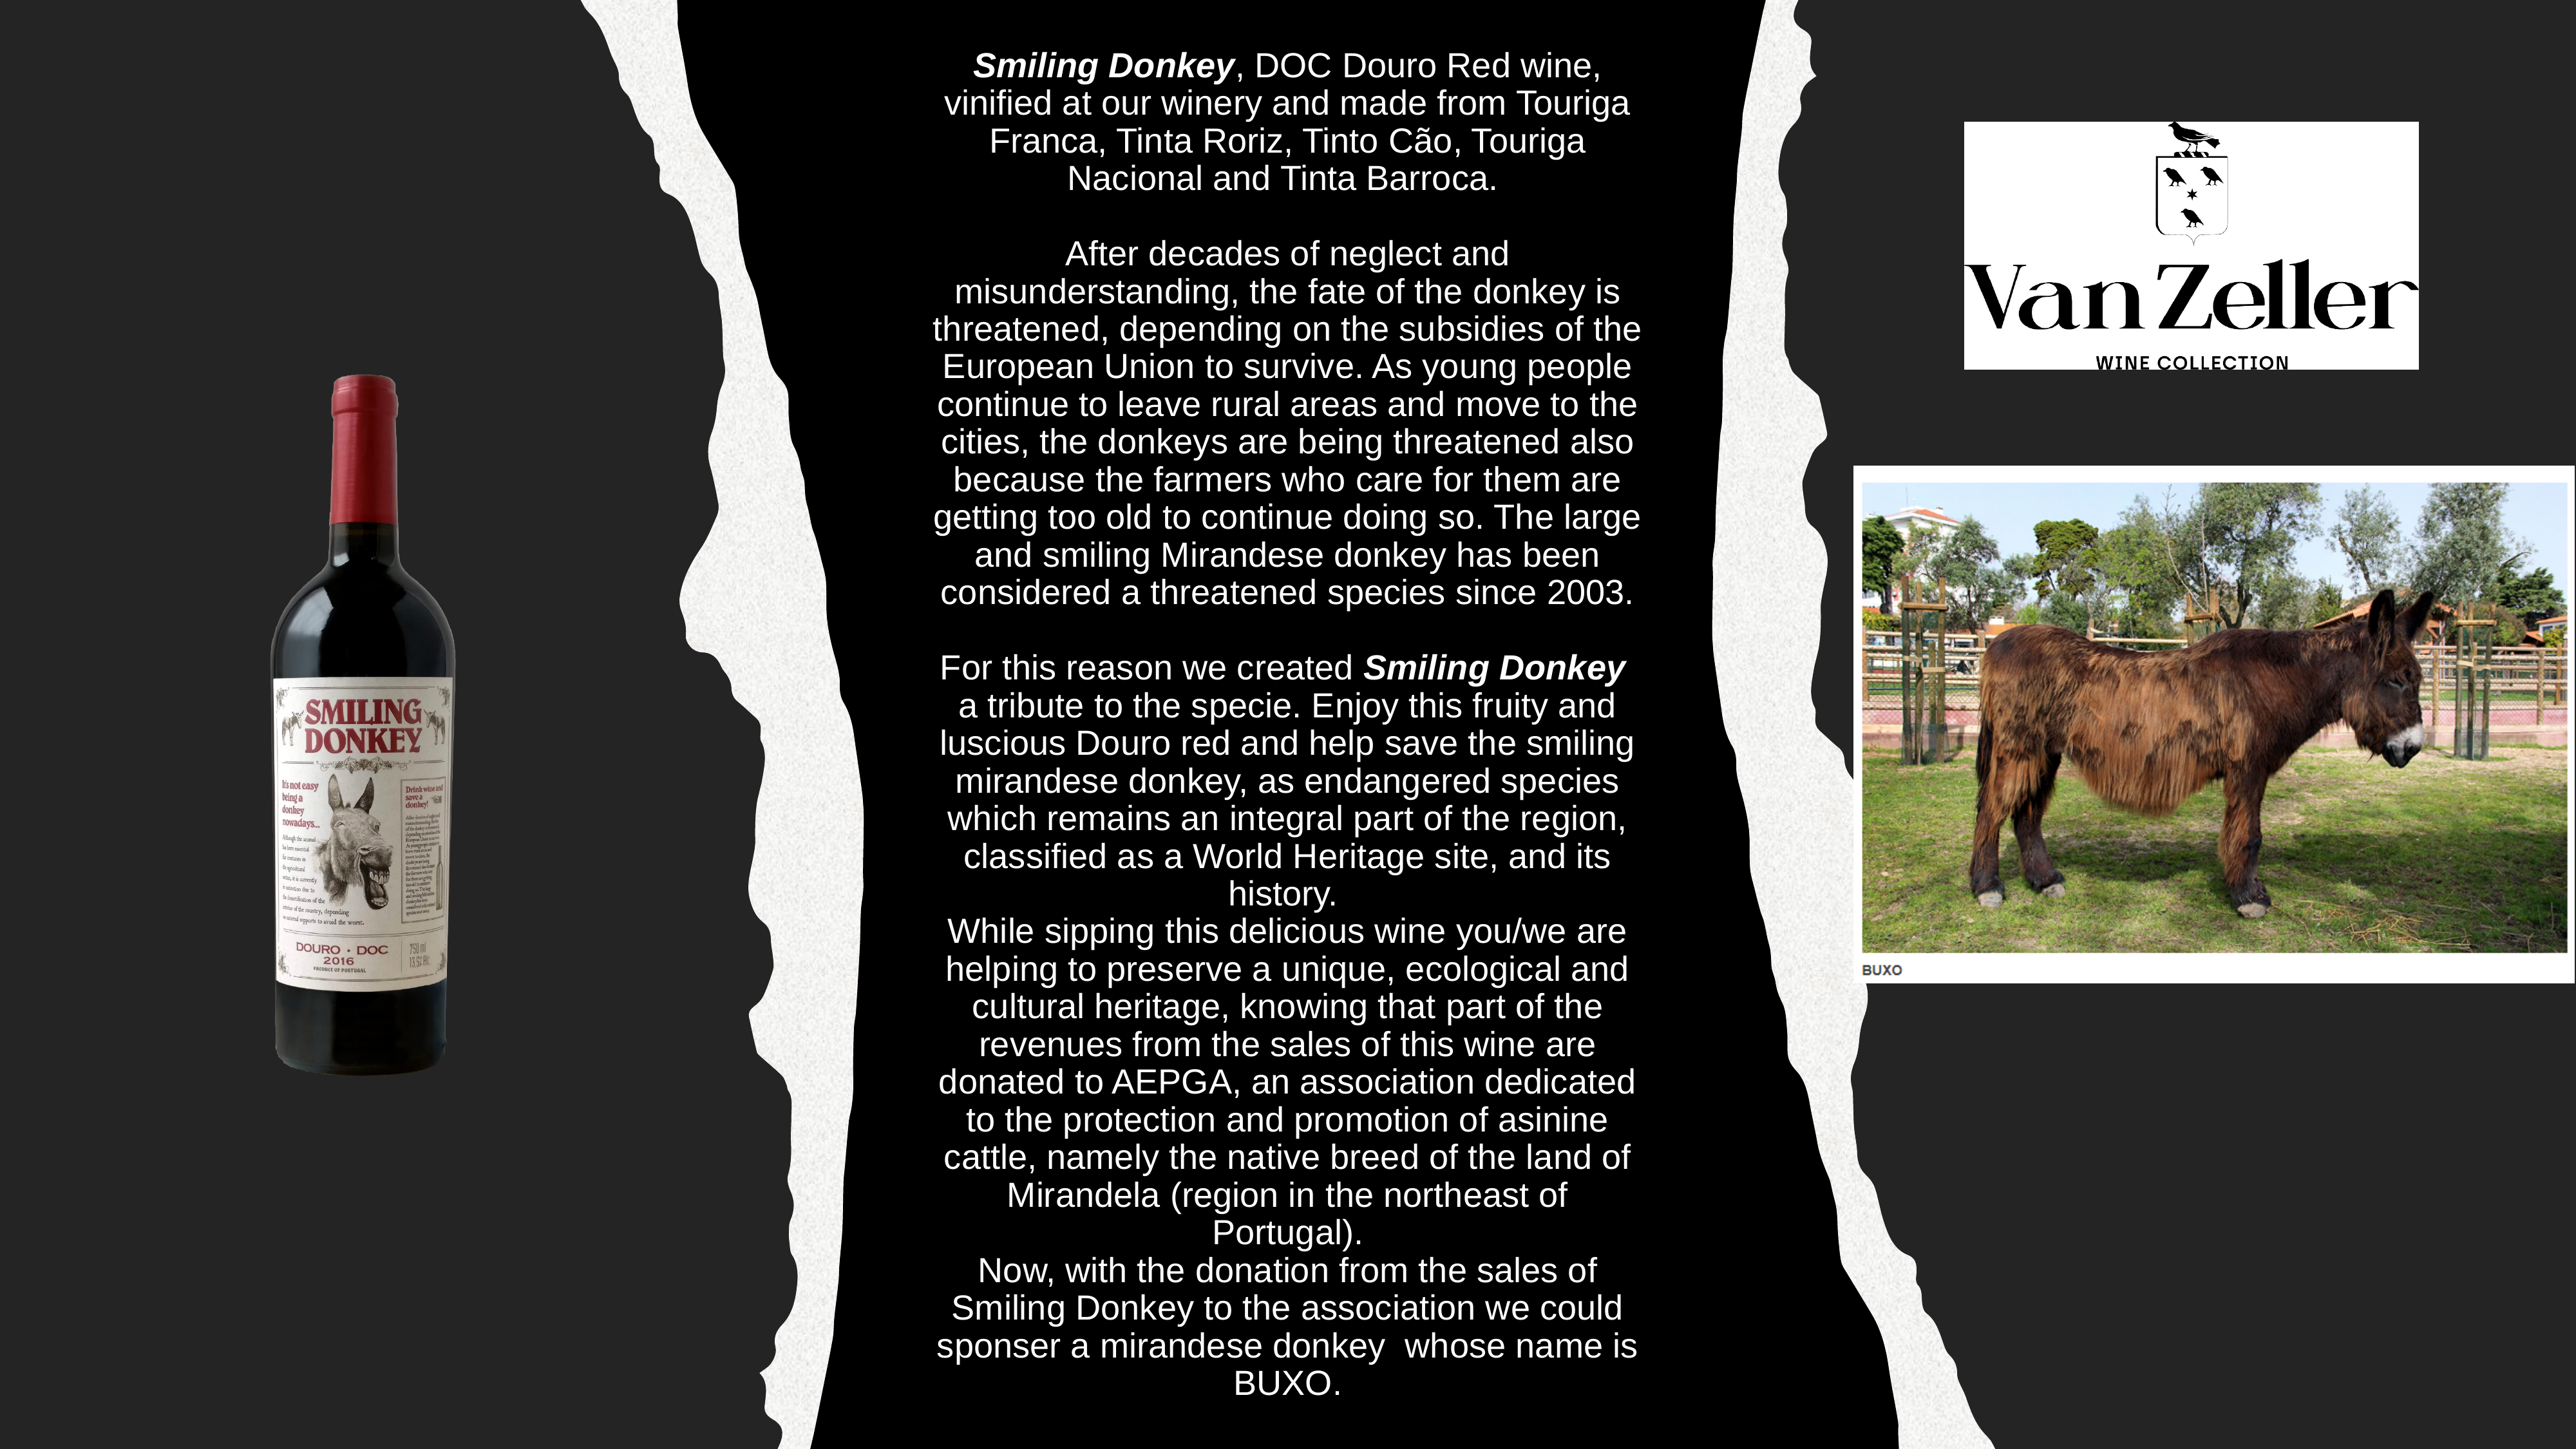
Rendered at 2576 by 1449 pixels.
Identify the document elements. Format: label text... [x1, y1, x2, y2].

picture [1853, 466, 2575, 983]
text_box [1712, 0, 2576, 1449]
text_box [864, 0, 1712, 1449]
picture [1964, 121, 2419, 370]
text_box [0, 0, 864, 1449]
picture [157, 321, 567, 1128]
title Smiling Donkey, DOC Douro Red wine, vinified at our winery and made from Touriga Franca, Tinta Roriz, Tinto Cão, Touriga Nacional and Tinta Barroca. After decades of neglect and misunderstanding, the fate of the donkey is threatened, depending on the subsidies of the European Union to survive. As young people continue to leave rural areas and move to the cities, the donkeys are being threatened also because the farmers who care for them are getting too old to continue doing so. The large and smiling Mirandese donkey has been considered a threatened species since 2003. For this reason we created Smiling Donkey a tribute to the specie. Enjoy this fruity and luscious Douro red and help save the smiling mirandese donkey, as endangered species which remains an integral part of the region, classified as a World Heritage site, and its history. While sipping this delicious wine you/we are helping to preserve a unique, ecological and cultural heritage, knowing that part of the revenues from the sales of this wine are donated to AEPGA, an association dedicated to the protection and promotion of asinine cattle, namely the native breed of the land of Mirandela (region in the northeast of Portugal). Now, with the donation from the sales of Smiling Donkey to the association we could sponser a mirandese donkey whose name is BUXO. [917, 749, 1659, 1408]
